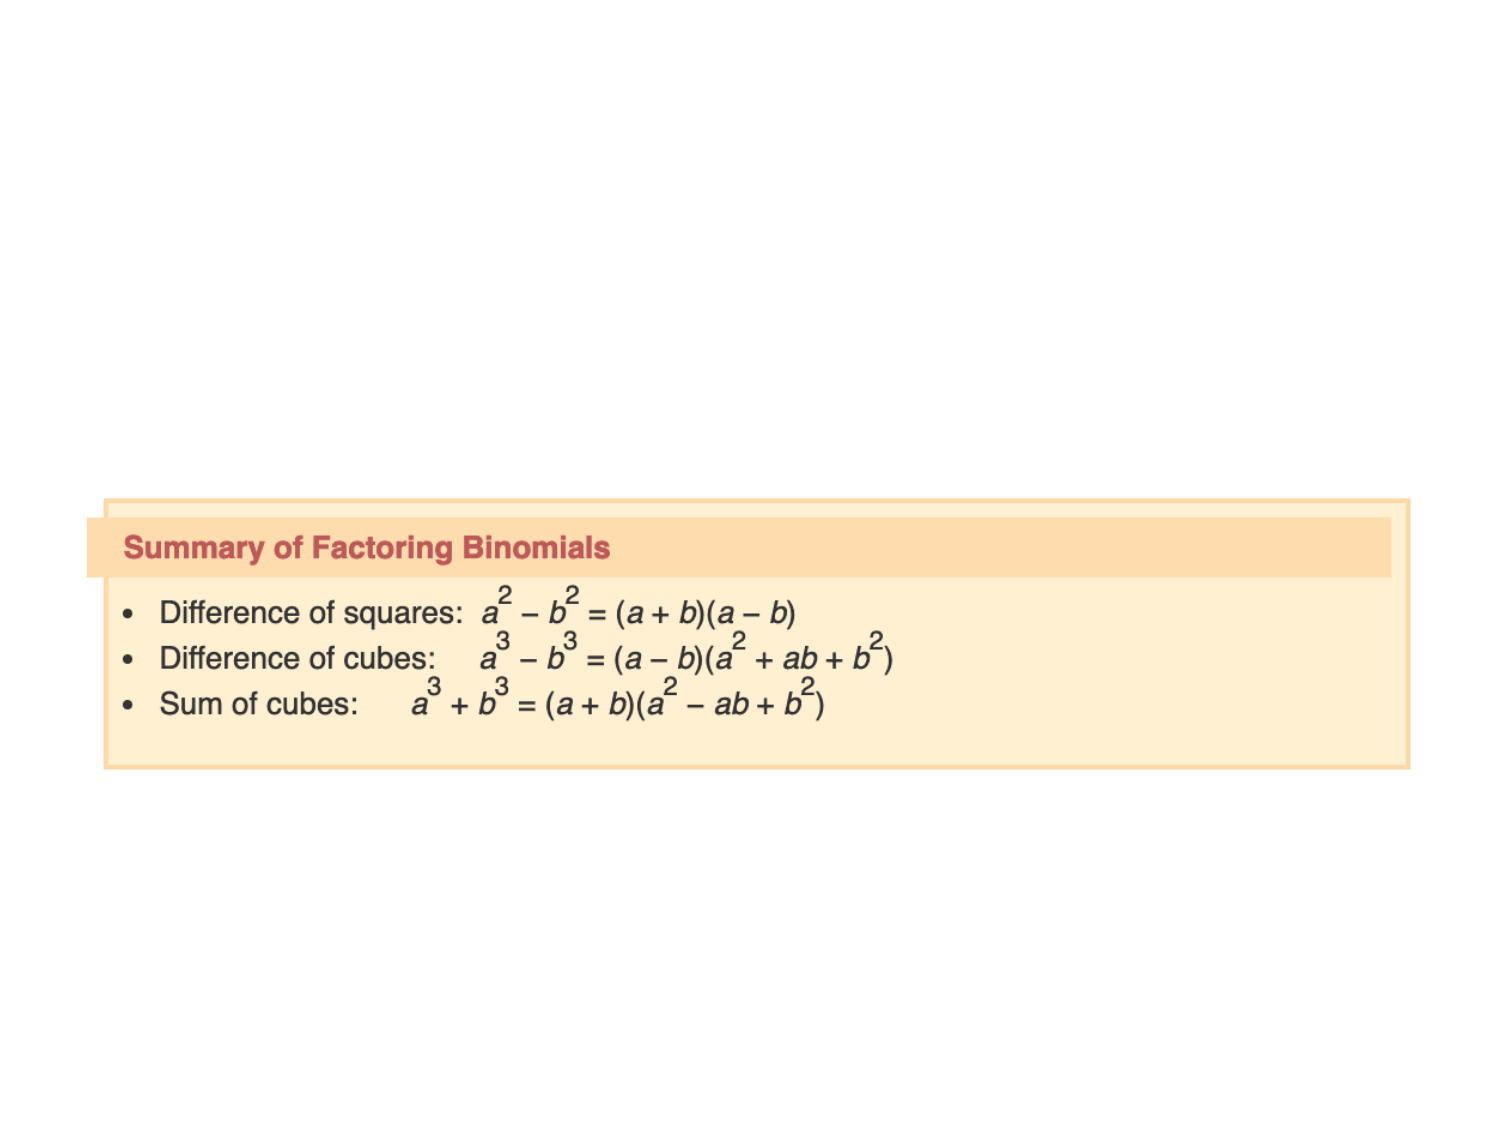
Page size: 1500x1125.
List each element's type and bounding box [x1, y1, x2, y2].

list [74, 262, 1426, 1006]
